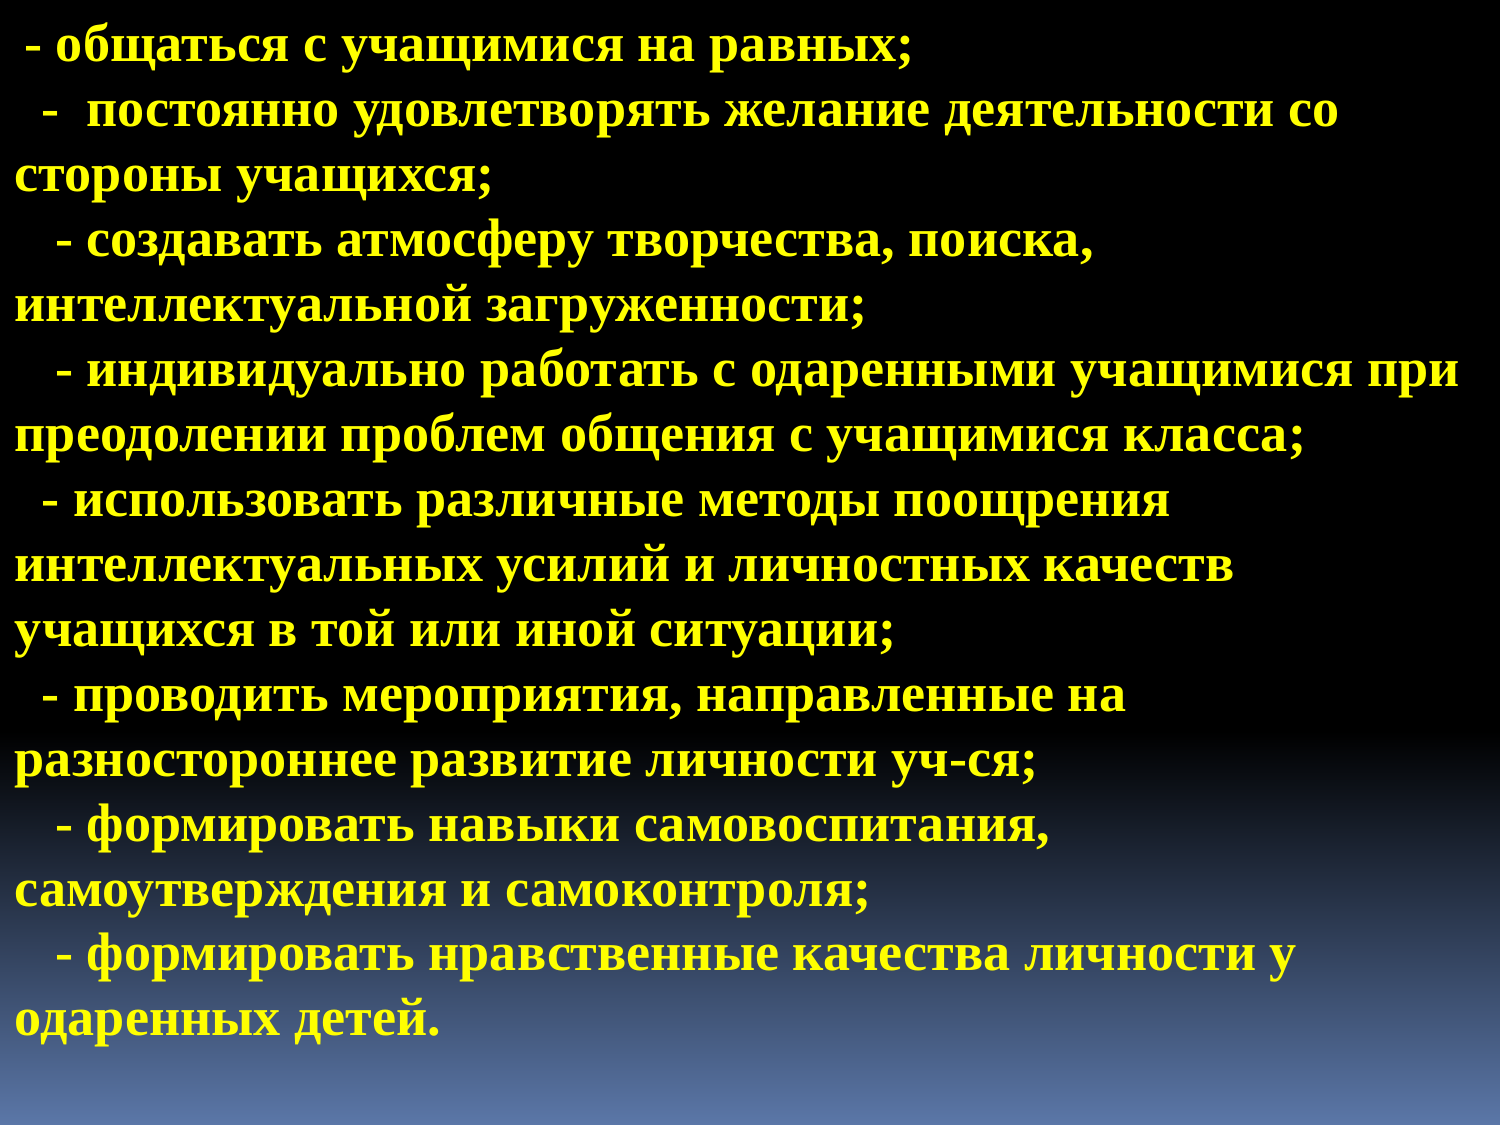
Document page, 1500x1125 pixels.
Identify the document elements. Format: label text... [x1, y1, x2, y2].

text_box - общаться с учащимися на равных; - постоянно удовлетворять желание деятельности со стороны учащихся; - создавать атмосферу творчества, поиска, интеллектуальной загруженности; - индивидуально работать с одаренными учащимися при преодолении проблем общения с учащимися класса; - использовать различные методы поощрения интеллектуальных усилий и личностных качеств учащихся в той или иной ситуации; - проводить мероприятия, направленные на разностороннее развитие личности уч-ся; - формировать навыки самовоспитания, самоутверждения и самоконтроля; - формировать нравственные качества личности у одаренных детей. [0, 0, 1500, 1055]
